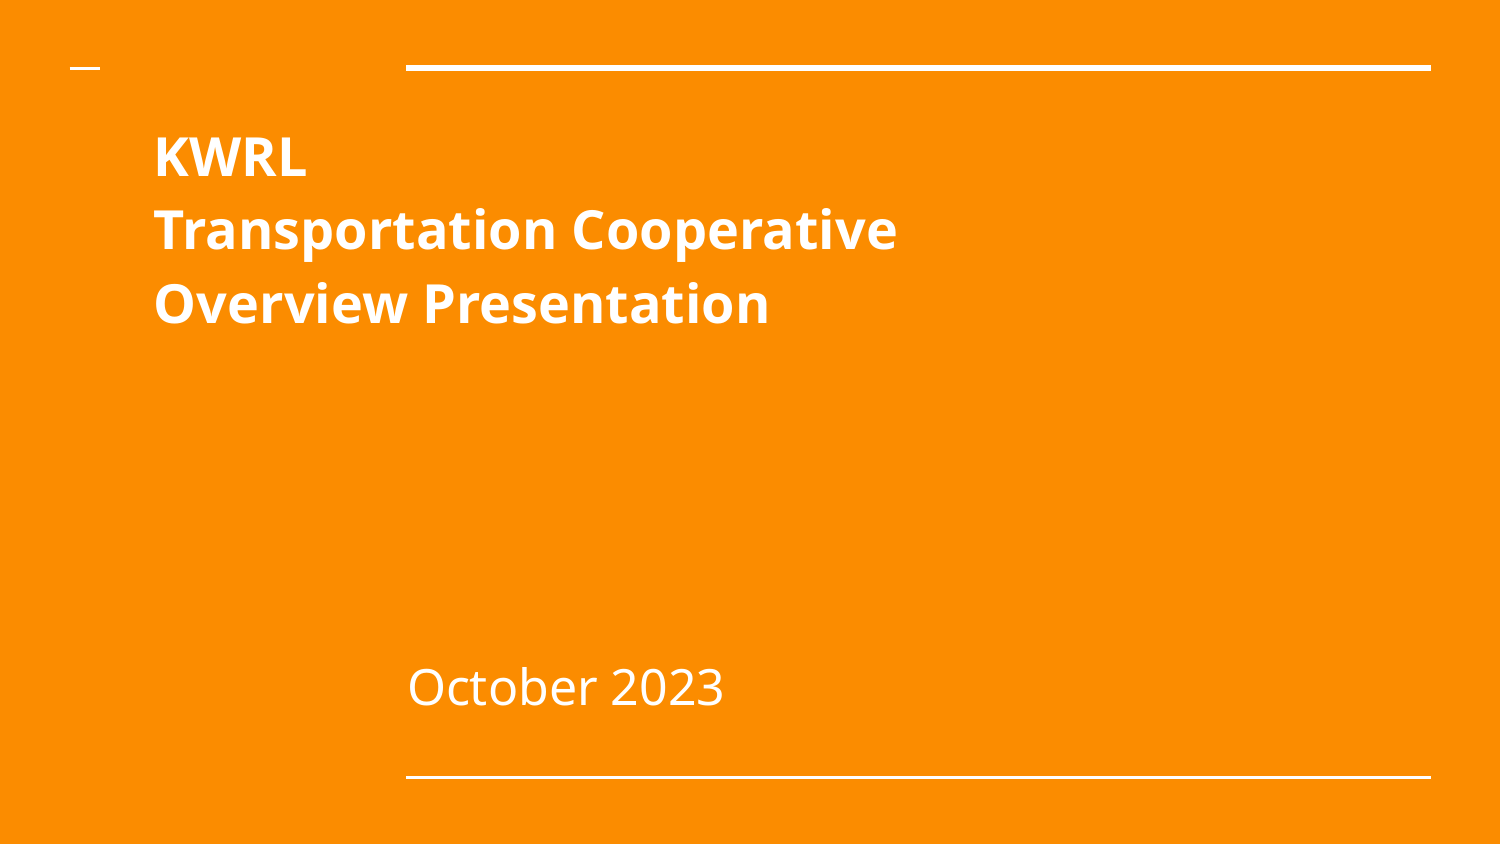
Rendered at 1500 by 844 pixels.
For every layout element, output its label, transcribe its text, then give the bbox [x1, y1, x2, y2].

title KWRL Transportation Cooperative Overview Presentation [138, 103, 1428, 357]
subtitle October 2023 [392, 531, 1431, 735]
